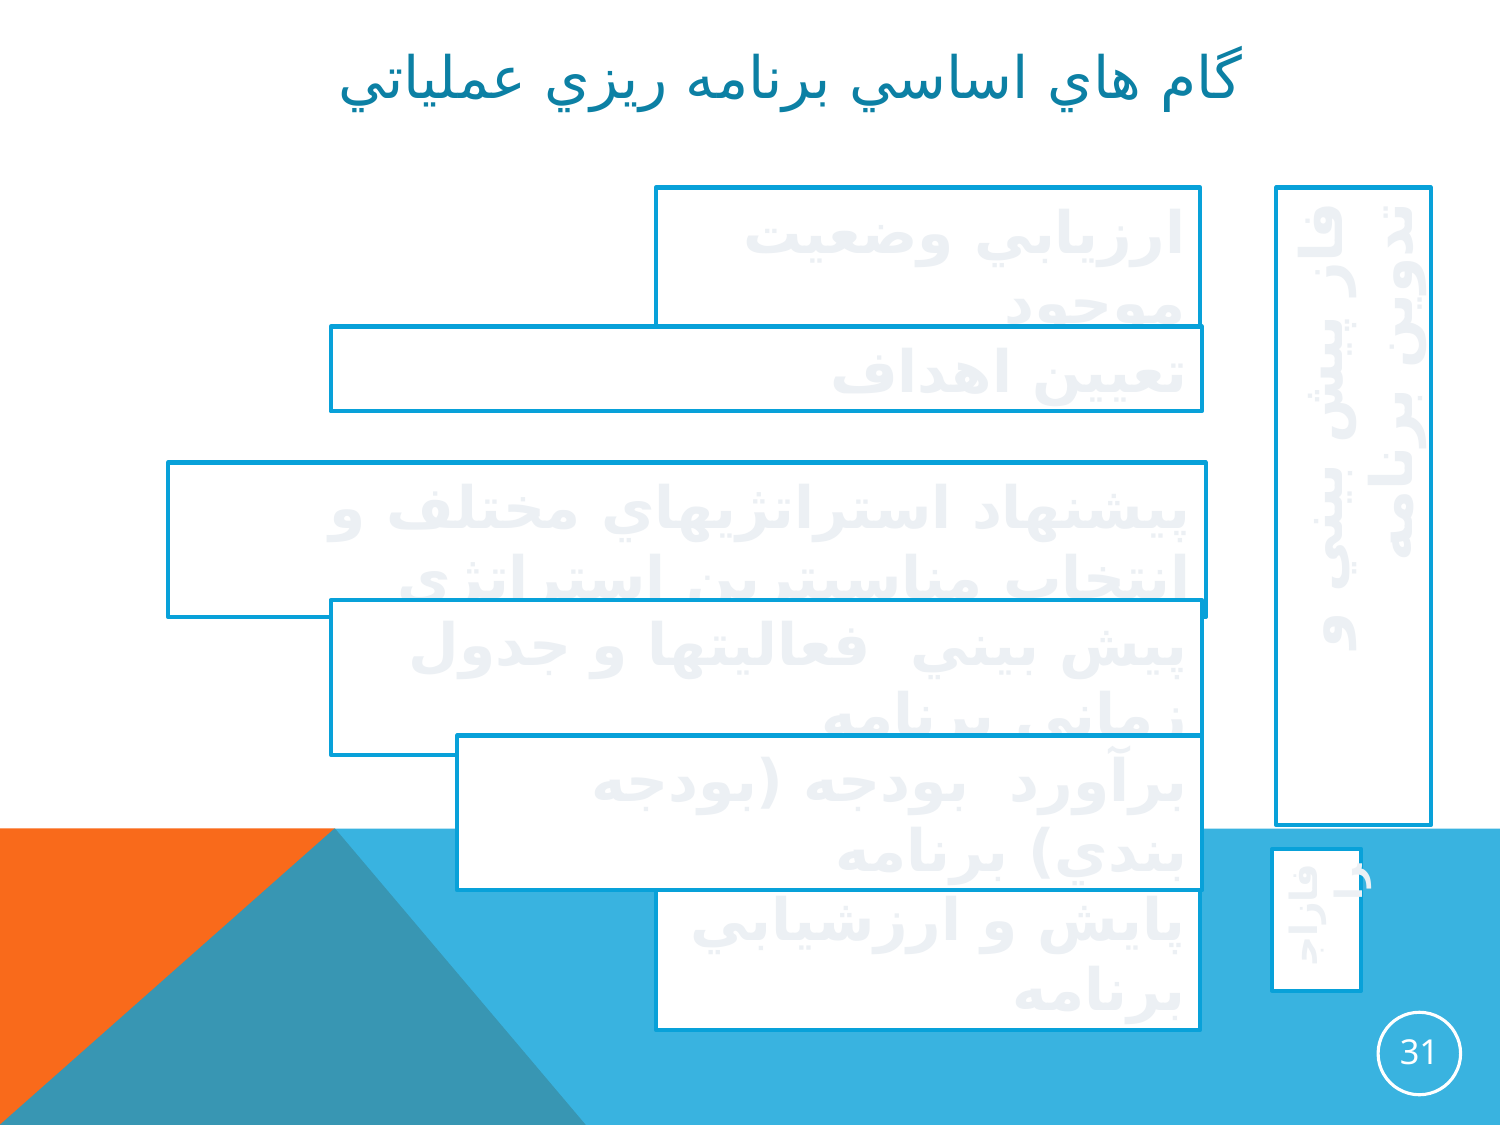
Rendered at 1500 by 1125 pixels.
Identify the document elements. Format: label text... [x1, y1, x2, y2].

slide_number 31 [1376, 1010, 1463, 1097]
title گام هاي اساسي برنامه ريزي عملياتي [237, 0, 1344, 151]
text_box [168, 187, 1363, 991]
